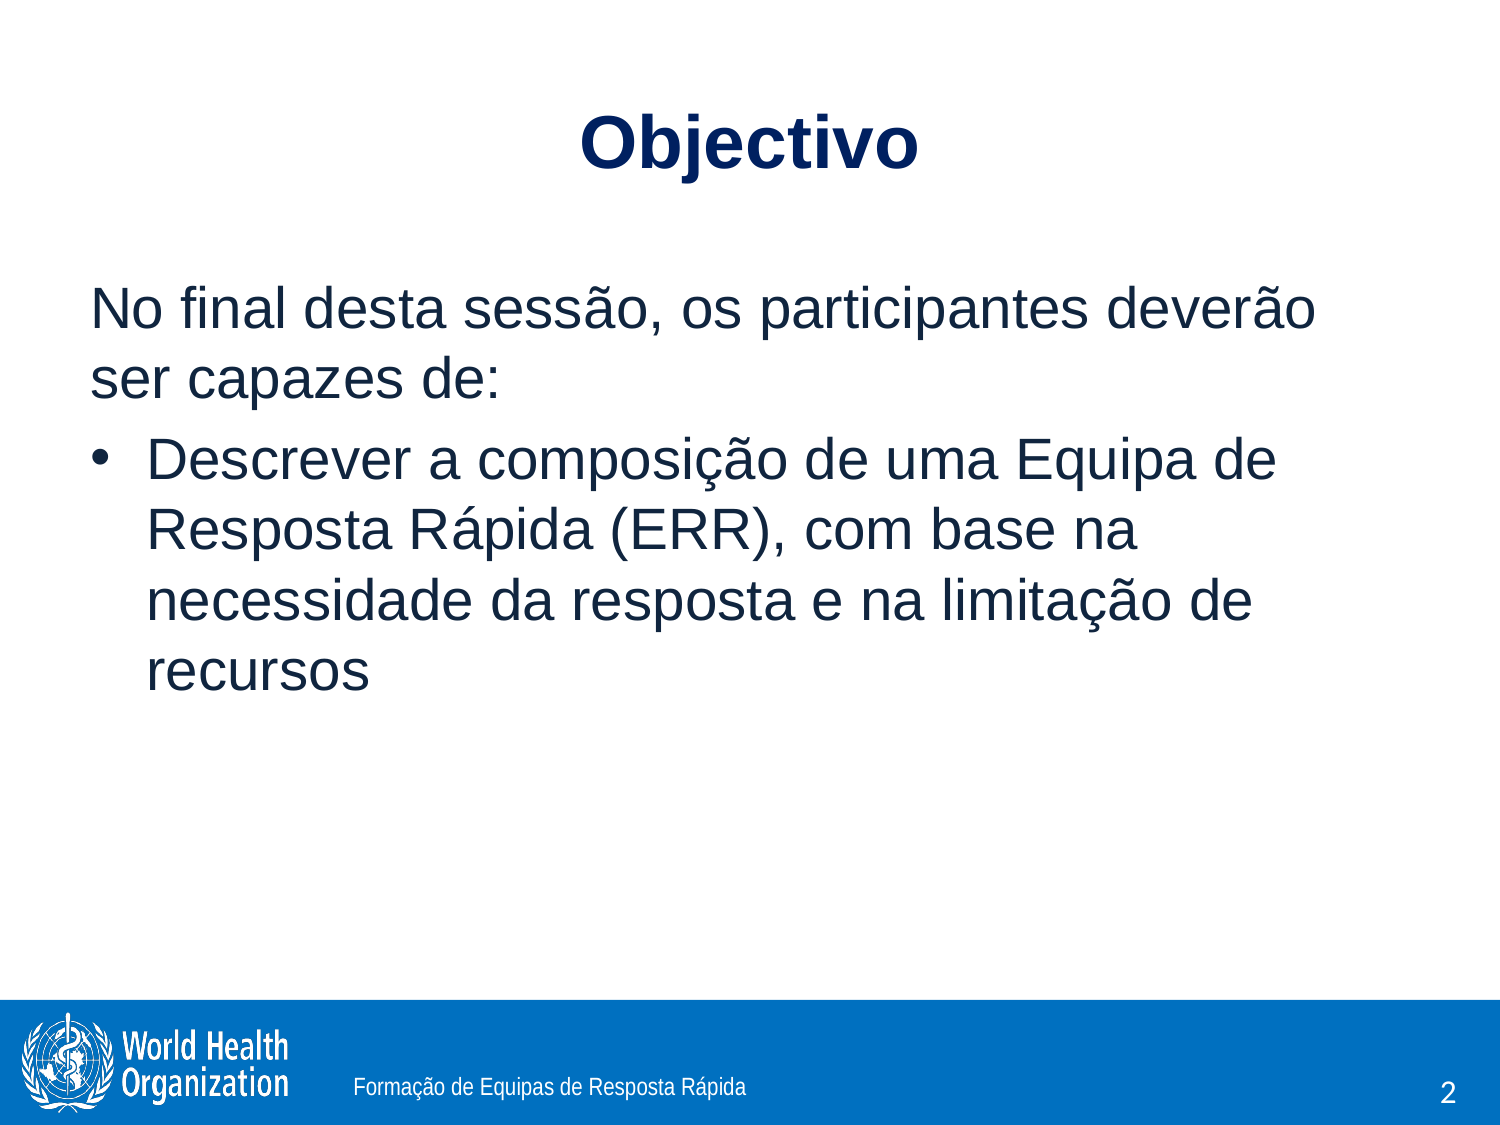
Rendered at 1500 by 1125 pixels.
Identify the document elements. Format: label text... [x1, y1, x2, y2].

picture [21, 1012, 288, 1113]
list No final desta sessão, os participantes deverão ser capazes de: Descrever a composição de uma Equipa de Resposta Rápida (ERR), com base na necessidade da resposta e na limitação de recursos [75, 262, 1425, 1005]
title Objectivo [75, 45, 1425, 233]
